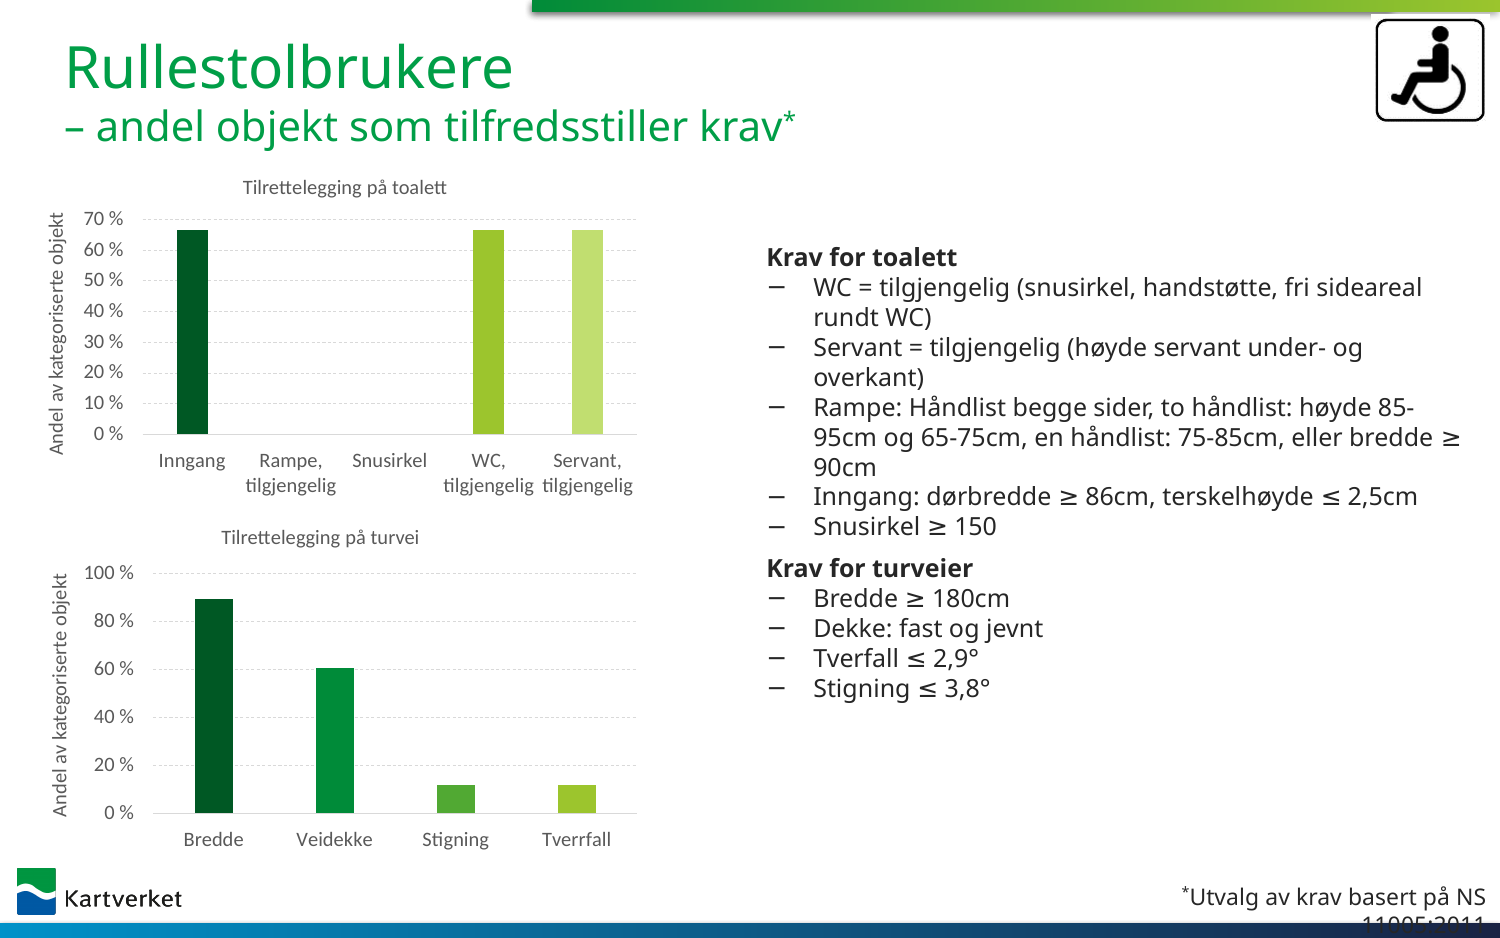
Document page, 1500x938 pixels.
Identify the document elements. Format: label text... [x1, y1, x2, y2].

picture [41, 520, 650, 859]
text_box Krav for toalett WC = tilgjengelig (snusirkel, handstøtte, fri sideareal rundt WC) Servant = tilgjengelig (høyde servant under- og overkant) Rampe: Håndlist begge sider, to håndlist: høyde 85-95cm og 65-75cm, en håndlist: 75-85cm, eller bredde ≥ 90cm Inngang: dørbredde ≥ 86cm, terskelhøyde ≤ 2,5cm Snusirkel ≥ 150 [751, 234, 1483, 545]
text_box Rullestolbrukere – andel objekt som tilfredsstiller krav* [49, 14, 1431, 158]
picture [41, 166, 650, 505]
picture [1371, 13, 1491, 127]
text_box *Utvalg av krav basert på NS 11005:2011 [1068, 873, 1500, 938]
text_box Krav for turveier Bredde ≥ 180cm Dekke: fast og jevnt Tverfall ≤ 2,9° Stigning ≤ 3,8° [751, 545, 1483, 710]
